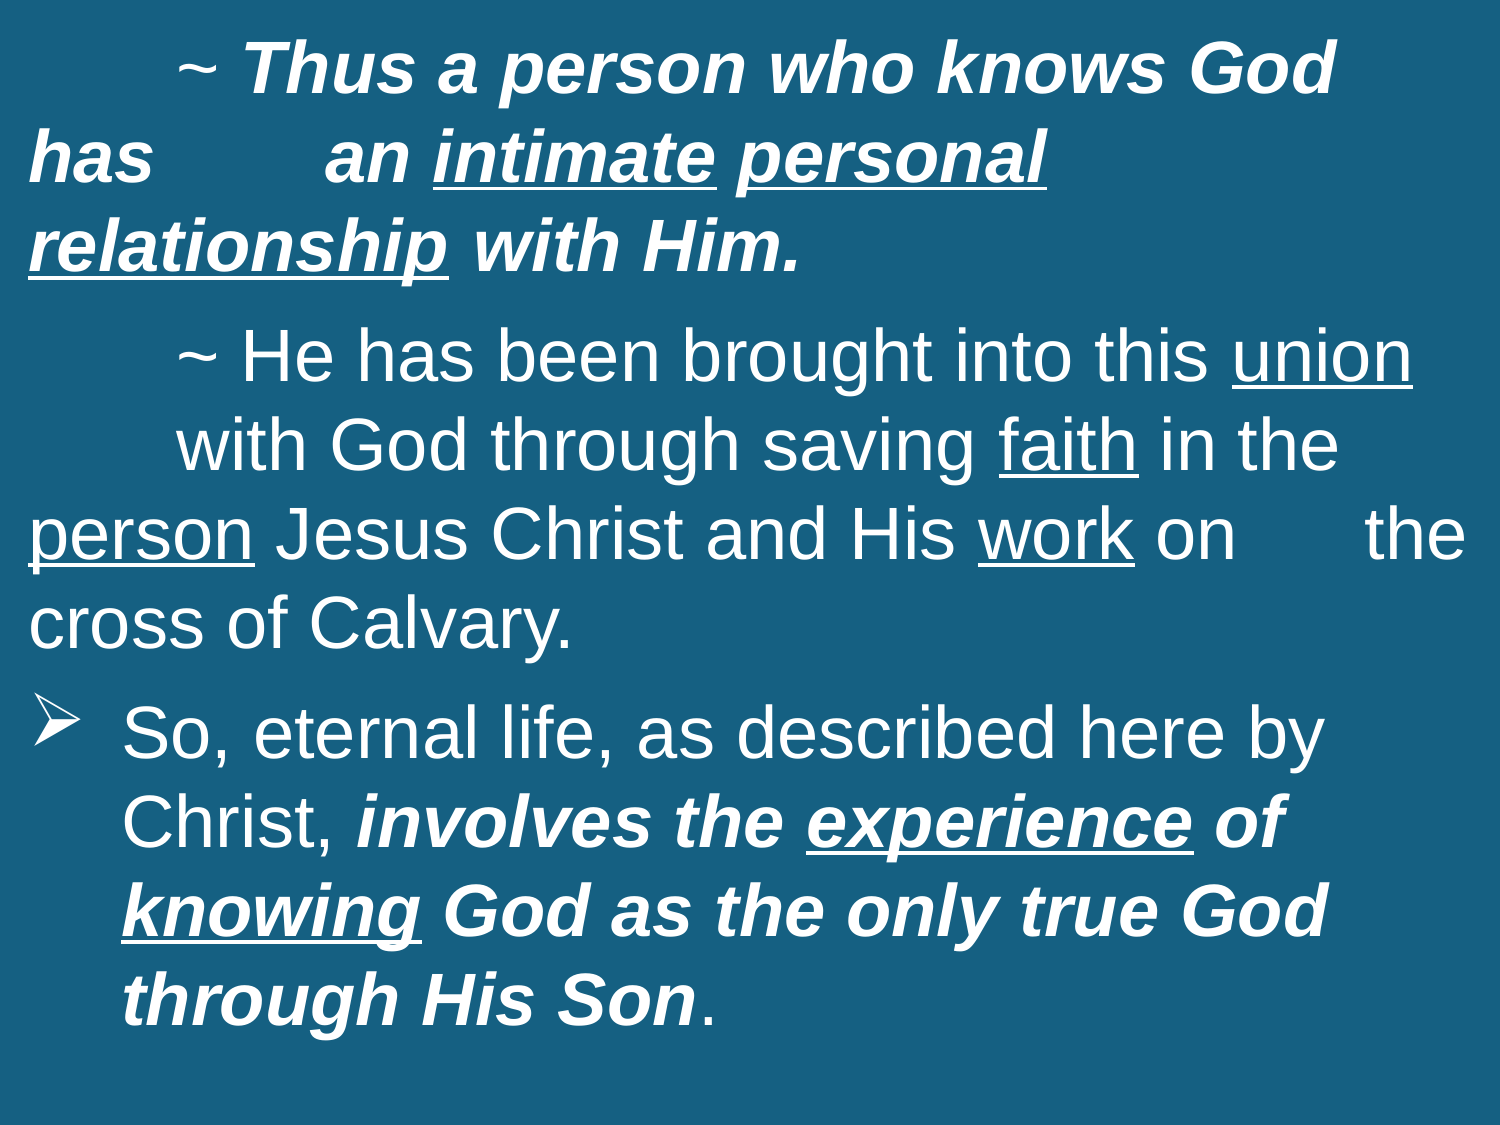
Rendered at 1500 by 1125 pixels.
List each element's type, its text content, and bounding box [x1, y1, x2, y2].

subtitle ~ Thus a person who knows God has an intimate personal relationship with Him. ~ He has been brought into this union with God through saving faith in the person Jesus Christ and His work on the cross of Calvary. So, eternal life, as described here by Christ, involves the experience of knowing God as the only true God through His Son. [13, 11, 1490, 1111]
